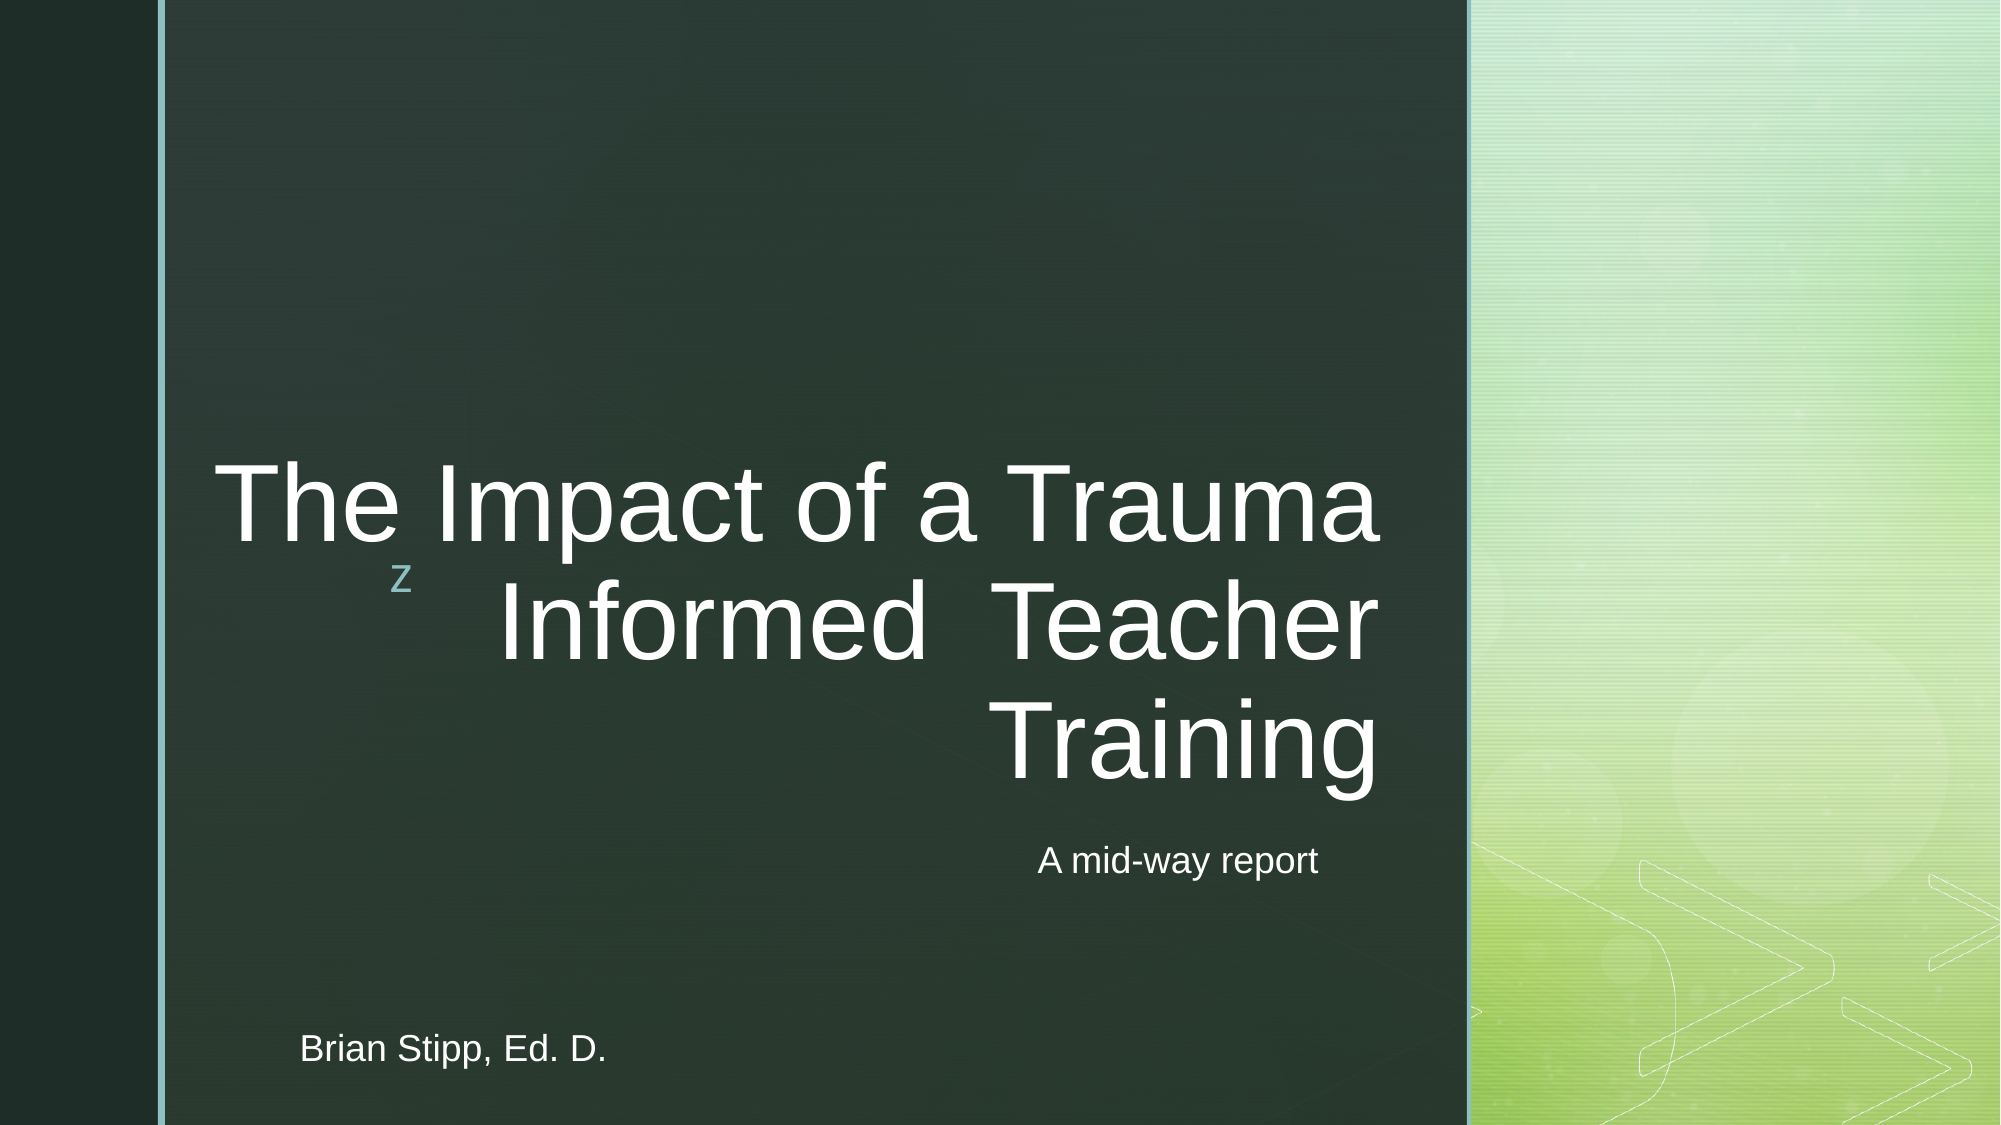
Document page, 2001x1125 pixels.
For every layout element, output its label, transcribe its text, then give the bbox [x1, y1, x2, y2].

picture [1472, 0, 2001, 1125]
text_box Brian Stipp, Ed. D. [0, 998, 623, 1077]
subtitle A mid-way report [454, 810, 1334, 889]
title The Impact of a Trauma Informed Teacher Training [183, 438, 1397, 811]
